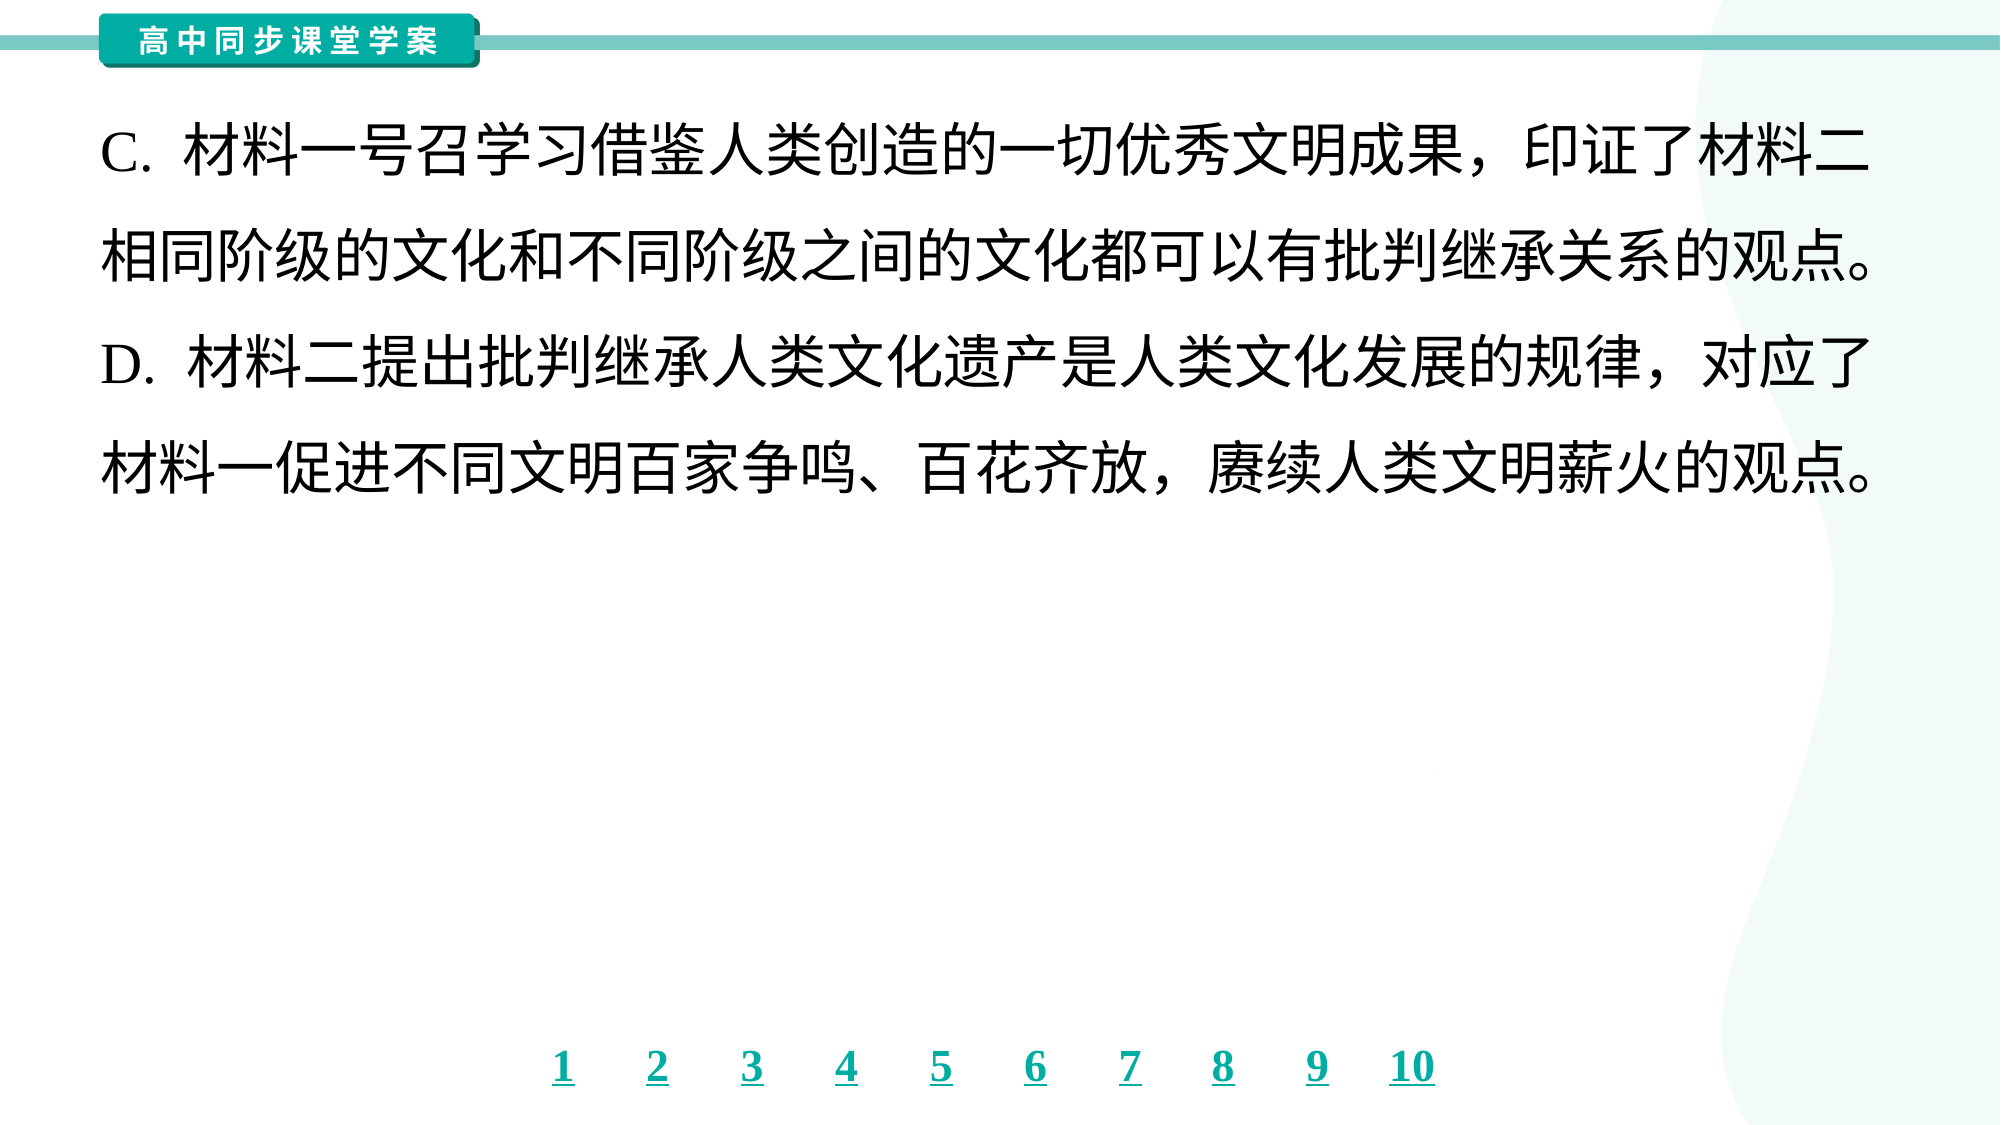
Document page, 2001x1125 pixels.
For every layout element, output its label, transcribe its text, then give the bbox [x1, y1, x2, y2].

text_box C. 材料一号召学习借鉴人类创造的一切优秀文明成果，印证了材料二 相同阶级的文化和不同阶级之间的文化都可以有批判继承关系的观点。 D. 材料二提出批判继承人类文化遗产是人类文化发展的规律，对应了 材料一促进不同文明百家争鸣、百花齐放，赓续人类文明薪火的观点。 [100, 76, 1899, 502]
picture [0, 0, 2000, 1125]
